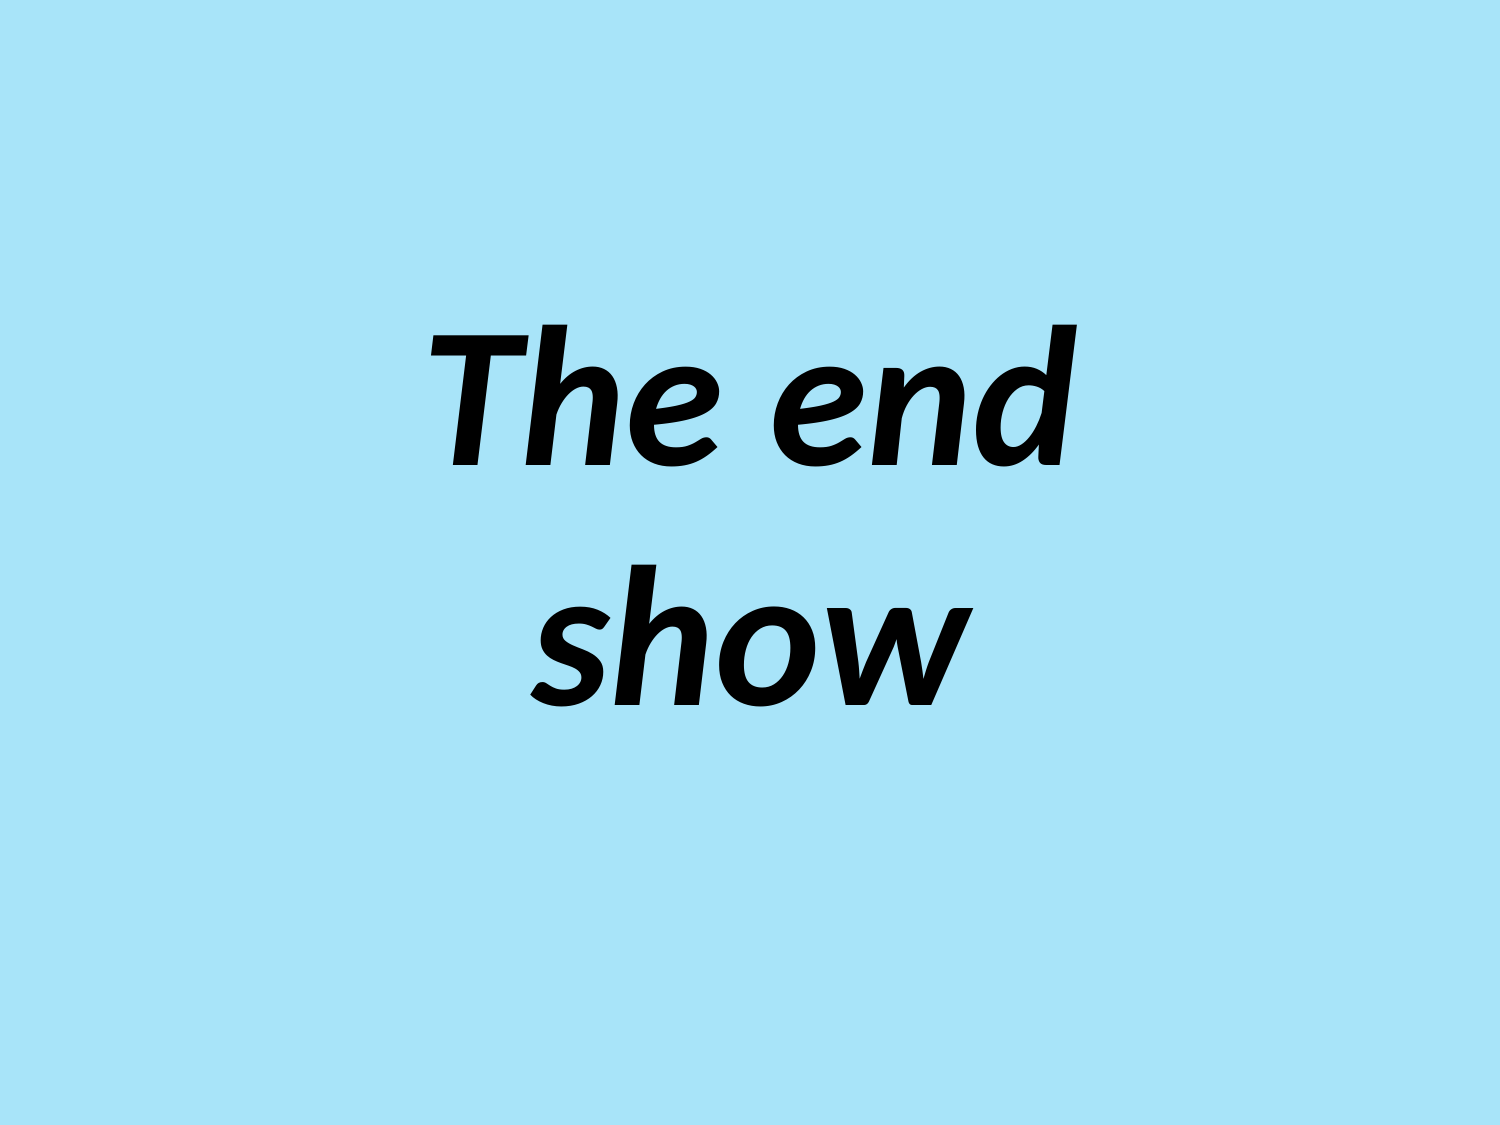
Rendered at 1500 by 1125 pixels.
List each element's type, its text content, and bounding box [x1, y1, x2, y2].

title The end show [0, 0, 1500, 1012]
